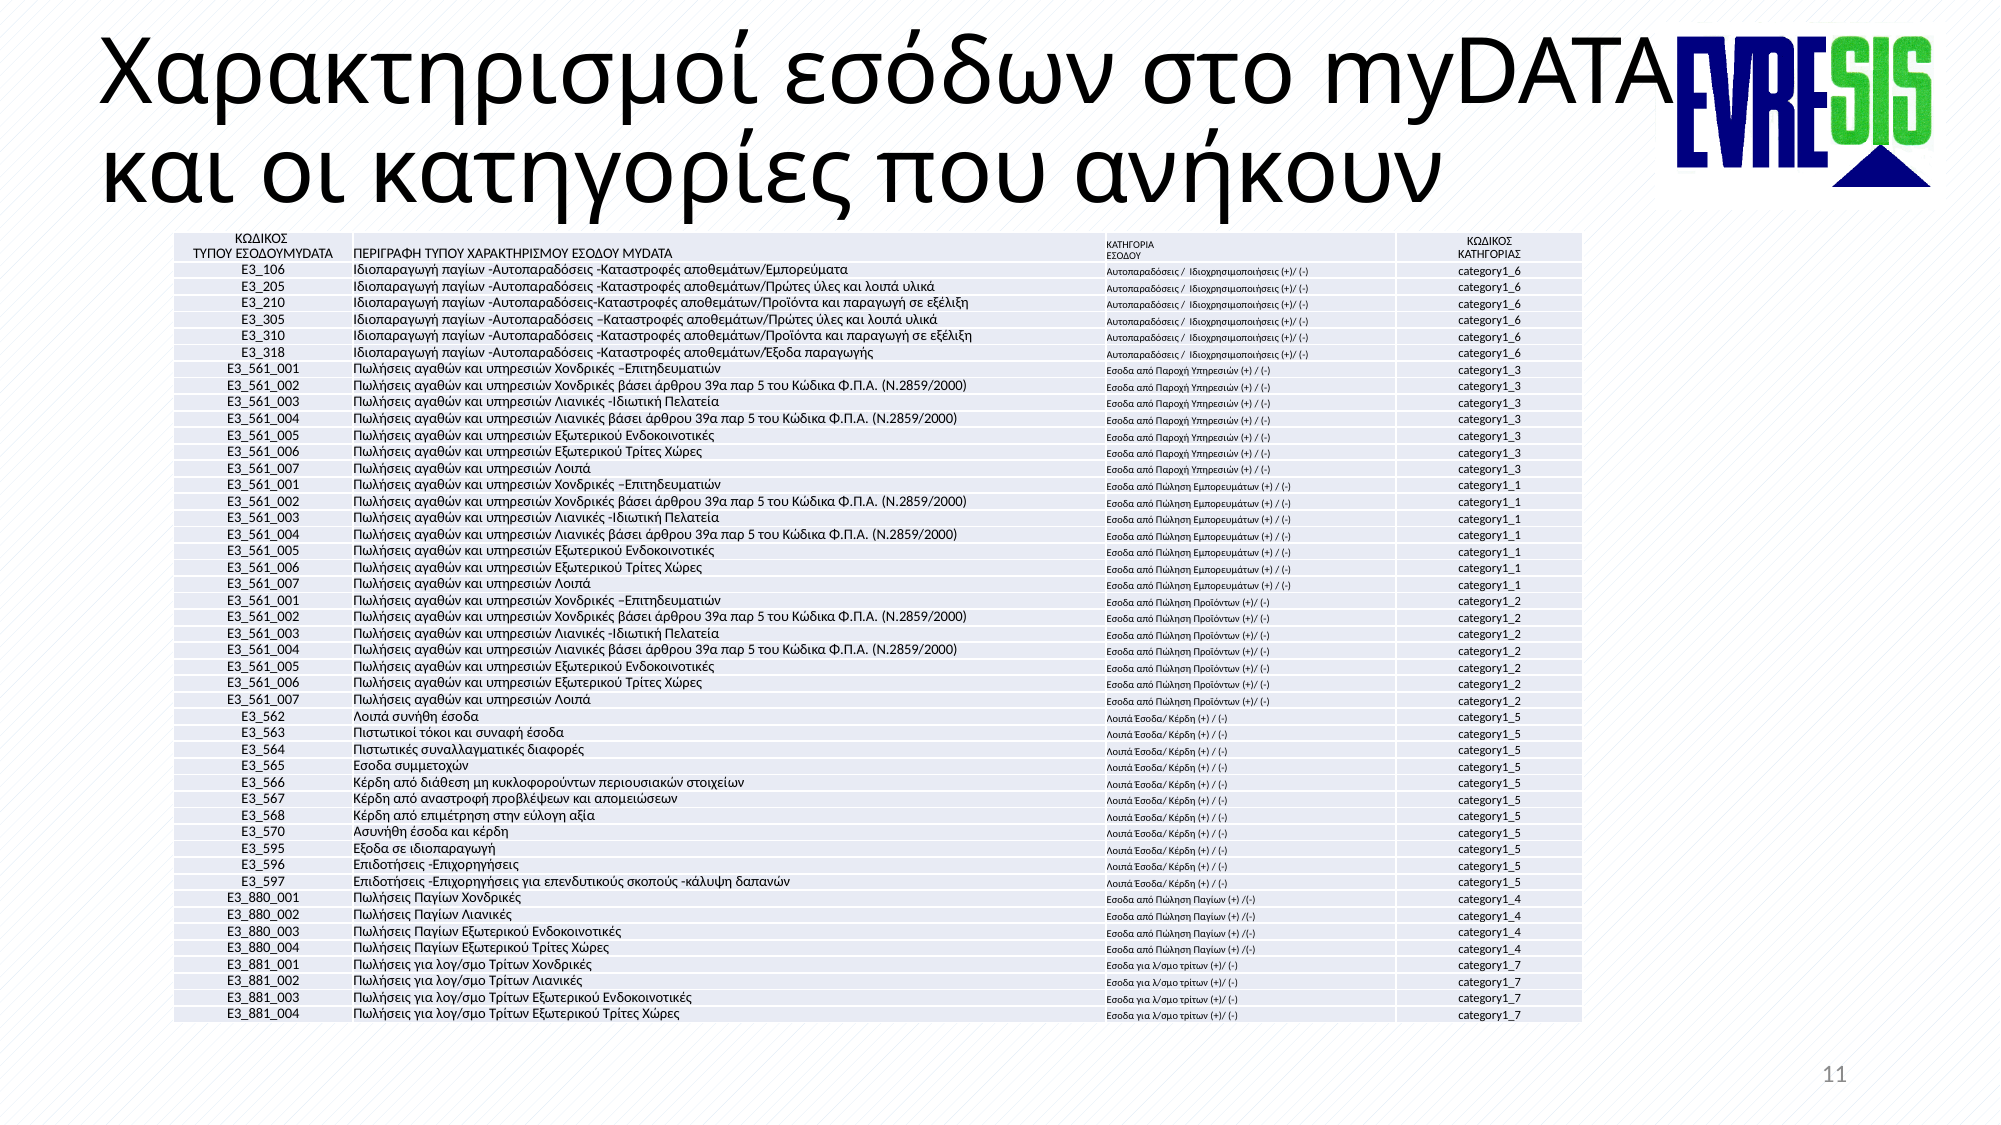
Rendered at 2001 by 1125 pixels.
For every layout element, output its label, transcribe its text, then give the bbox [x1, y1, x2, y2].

table_cell category1_6 [1397, 263, 1582, 277]
table_cell Έσοδα για λ/σμο τρίτων (+)/ (-) [1107, 974, 1395, 989]
table_cell category1_3 [1397, 445, 1582, 459]
table_cell category1_1 [1397, 577, 1582, 592]
table_cell Πωλήσεις αγαθών και υπηρεσιών Εξωτερικού Ενδοκοινοτικές [354, 660, 1105, 674]
table_cell Έσοδα από Πώληση Εμπορευμάτων (+) / (-) [1107, 560, 1395, 575]
table_cell Λοιπά Έσοδα/ Κέρδη (+) / (-) [1107, 808, 1395, 823]
table_cell E3_305 [174, 312, 352, 327]
table_cell Έσοδα από Παροχή Υπηρεσιών (+) / (-) [1107, 412, 1395, 426]
table_cell Αυτοπαραδόσεις / Ιδιοχρησιμοποιήσεις (+)/ (-) [1107, 345, 1395, 360]
table_cell E3_597 [174, 875, 352, 889]
table_cell Έσοδα από Πώληση Εμπορευμάτων (+) / (-) [1107, 511, 1395, 526]
table_cell E3_310 [174, 329, 352, 344]
table_cell category1_1 [1397, 478, 1582, 492]
table_cell E3_561_004 [174, 527, 352, 542]
table_cell E3_881_003 [174, 990, 352, 1005]
table_cell Λοιπά Έσοδα/ Κέρδη (+) / (-) [1107, 875, 1395, 889]
table_cell Έσοδα από Παροχή Υπηρεσιών (+) / (-) [1107, 461, 1395, 476]
table_cell category1_3 [1397, 378, 1582, 393]
table_cell Πωλήσεις αγαθών και υπηρεσιών Εξωτερικού Τρίτες Χώρες [354, 445, 1105, 459]
table_cell Κέρδη από διάθεση μη κυκλοφορούντων περιουσιακών στοιχείων [354, 775, 1105, 790]
table_cell E3_880_002 [174, 908, 352, 922]
table_cell E3_561_005 [174, 428, 352, 443]
table_cell Πωλήσεις αγαθών και υπηρεσιών Λοιπά [354, 577, 1105, 592]
table_cell category1_6 [1397, 329, 1582, 344]
table_cell Έσοδα από Πώληση Προϊόντων (+)/ (-) [1107, 660, 1395, 674]
table_cell Ιδιοπαραγωγή παγίων -Αυτοπαραδόσεις-Καταστροφές αποθεμάτων/Προϊόντα και παραγωγή σε εξέλιξη [354, 296, 1105, 311]
table_cell Πωλήσεις αγαθών και υπηρεσιών Χονδρικές βάσει άρθρου 39α παρ 5 του Κώδικα Φ.Π.Α. (Ν.2859/2000) [354, 378, 1105, 393]
table_cell Έσοδα από Πώληση Προϊόντων (+)/ (-) [1107, 610, 1395, 625]
table_cell E3_881_004 [174, 1007, 352, 1022]
table_cell Έσοδα από Πώληση Παγίων (+) /(-) [1107, 891, 1395, 906]
table_cell Πωλήσεις αγαθών και υπηρεσιών Λιανικές -Ιδιωτική Πελατεία [354, 511, 1105, 526]
table_cell Έξοδα σε ιδιοπαραγωγή [354, 841, 1105, 856]
table_cell E3_561_006 [174, 676, 352, 691]
table_cell Πωλήσεις αγαθών και υπηρεσιών Εξωτερικού Ενδοκοινοτικές [354, 428, 1105, 443]
table_cell Πωλήσεις αγαθών και υπηρεσιών Λιανικές βάσει άρθρου 39α παρ 5 του Κώδικα Φ.Π.Α. (Ν.2859/2000) [354, 412, 1105, 426]
table_cell category1_2 [1397, 593, 1582, 608]
table_cell Πωλήσεις αγαθών και υπηρεσιών Λιανικές -Ιδιωτική Πελατεία [354, 395, 1105, 410]
table_cell E3_570 [174, 825, 352, 840]
table_cell category1_3 [1397, 461, 1582, 476]
table_cell E3_881_002 [174, 974, 352, 989]
table_cell category1_6 [1397, 312, 1582, 327]
table_cell E3_561_006 [174, 560, 352, 575]
table_cell Πωλήσεις αγαθών και υπηρεσιών Λοιπά [354, 461, 1105, 476]
table_cell Επιδοτήσεις -Επιχορηγήσεις για επενδυτικούς σκοπούς -κάλυψη δαπανών [354, 875, 1105, 889]
table_cell category1_2 [1397, 660, 1582, 674]
table_cell E3_564 [174, 742, 352, 757]
table_cell category1_6 [1397, 279, 1582, 294]
table_cell Λοιπά Έσοδα/ Κέρδη (+) / (-) [1107, 792, 1395, 807]
table_cell category1_4 [1397, 941, 1582, 955]
table_cell category1_2 [1397, 610, 1582, 625]
table_cell category1_7 [1397, 1007, 1582, 1022]
table_cell Έσοδα από Πώληση Παγίων (+) /(-) [1107, 924, 1395, 939]
table_cell Αυτοπαραδόσεις / Ιδιοχρησιμοποιήσεις (+)/ (-) [1107, 279, 1395, 294]
table_cell E3_561_003 [174, 395, 352, 410]
table_cell category1_2 [1397, 676, 1582, 691]
table_cell category1_2 [1397, 643, 1582, 658]
table_cell Λοιπά Έσοδα/ Κέρδη (+) / (-) [1107, 825, 1395, 840]
table_cell category1_5 [1397, 726, 1582, 740]
table_cell Πωλήσεις αγαθών και υπηρεσιών Λιανικές βάσει άρθρου 39α παρ 5 του Κώδικα Φ.Π.Α. (Ν.2859/2000) [354, 527, 1105, 542]
table_cell Πωλήσεις αγαθών και υπηρεσιών Χονδρικές βάσει άρθρου 39α παρ 5 του Κώδικα Φ.Π.Α. (Ν.2859/2000) [354, 610, 1105, 625]
table_cell Πωλήσεις Παγίων Εξωτερικού Τρίτες Χώρες [354, 941, 1105, 955]
table_cell category1_5 [1397, 875, 1582, 889]
table_cell E3_561_001 [174, 593, 352, 608]
table_cell Λοιπά Έσοδα/ Κέρδη (+) / (-) [1107, 841, 1395, 856]
table_cell Πωλήσεις Παγίων Εξωτερικού Ενδοκοινοτικές [354, 924, 1105, 939]
table_cell Έσοδα από Πώληση Εμπορευμάτων (+) / (-) [1107, 544, 1395, 559]
slide_number 11 [1412, 1042, 1863, 1103]
table_cell E3_561_007 [174, 577, 352, 592]
table_header ΠΕΡΙΓΡΑΦΗ ΤΥΠΟΥ ΧΑΡΑΚΤΗΡΙΣΜΟΥ ΕΣΟΔΟΥ MYDATA [354, 233, 1105, 261]
table_cell category1_5 [1397, 759, 1582, 774]
table_cell Ιδιοπαραγωγή παγίων -Αυτοπαραδόσεις –Καταστροφές αποθεμάτων/Πρώτες ύλες και λοιπά υλικά [354, 312, 1105, 327]
table_cell Ιδιοπαραγωγή παγίων -Αυτοπαραδόσεις -Καταστροφές αποθεμάτων/Εμπορεύματα [354, 263, 1105, 277]
table_cell Έσοδα από Πώληση Παγίων (+) /(-) [1107, 941, 1395, 955]
table_cell Επιδοτήσεις -Επιχορηγήσεις [354, 858, 1105, 873]
table_cell Πωλήσεις αγαθών και υπηρεσιών Εξωτερικού Τρίτες Χώρες [354, 676, 1105, 691]
table_cell category1_1 [1397, 511, 1582, 526]
table_cell Πωλήσεις Παγίων Χονδρικές [354, 891, 1105, 906]
table_cell category1_1 [1397, 560, 1582, 575]
table_header ΚΑΤΗΓΟΡΙΑ ΕΣΟΔΟΥ [1107, 233, 1395, 261]
title Χαρακτηρισμοί εσόδων στο myDATA και οι κατηγορίες που ανήκουν [85, 14, 1811, 232]
table_cell E3_596 [174, 858, 352, 873]
table_cell Έσοδα συμμετοχών [354, 759, 1105, 774]
table_cell E3_595 [174, 841, 352, 856]
table_cell Λοιπά Έσοδα/ Κέρδη (+) / (-) [1107, 858, 1395, 873]
table_cell Λοιπά Έσοδα/ Κέρδη (+) / (-) [1107, 759, 1395, 774]
table_cell E3_881_001 [174, 957, 352, 972]
table_cell Έσοδα από Παροχή Υπηρεσιών (+) / (-) [1107, 445, 1395, 459]
table_cell E3_561_002 [174, 378, 352, 393]
table_cell E3_561_004 [174, 643, 352, 658]
table_cell category1_4 [1397, 908, 1582, 922]
table_cell category1_5 [1397, 792, 1582, 807]
table_cell E3_880_003 [174, 924, 352, 939]
table_cell Αυτοπαραδόσεις / Ιδιοχρησιμοποιήσεις (+)/ (-) [1107, 263, 1395, 277]
table_cell Έσοδα από Πώληση Προϊόντων (+)/ (-) [1107, 693, 1395, 707]
table_cell category1_1 [1397, 494, 1582, 509]
table_cell Έσοδα από Πώληση Προϊόντων (+)/ (-) [1107, 593, 1395, 608]
table_cell E3_565 [174, 759, 352, 774]
table_cell Έσοδα για λ/σμο τρίτων (+)/ (-) [1107, 990, 1395, 1005]
table_cell Κέρδη από αναστροφή προβλέψεων και απομειώσεων [354, 792, 1105, 807]
table_cell E3_205 [174, 279, 352, 294]
table_cell E3_561_002 [174, 494, 352, 509]
table_cell Πωλήσεις αγαθών και υπηρεσιών Λοιπά [354, 693, 1105, 707]
table_cell Πωλήσεις αγαθών και υπηρεσιών Λιανικές βάσει άρθρου 39α παρ 5 του Κώδικα Φ.Π.Α. (Ν.2859/2000) [354, 643, 1105, 658]
table_cell Λοιπά Έσοδα/ Κέρδη (+) / (-) [1107, 742, 1395, 757]
table_cell E3_561_005 [174, 544, 352, 559]
table_cell E3_561_007 [174, 693, 352, 707]
table_cell E3_561_001 [174, 362, 352, 377]
table_cell Έσοδα από Παροχή Υπηρεσιών (+) / (-) [1107, 395, 1395, 410]
table_cell Έσοδα από Παροχή Υπηρεσιών (+) / (-) [1107, 362, 1395, 377]
table_cell Έσοδα από Παροχή Υπηρεσιών (+) / (-) [1107, 428, 1395, 443]
table_cell Έσοδα από Πώληση Προϊόντων (+)/ (-) [1107, 676, 1395, 691]
table_cell E3_568 [174, 808, 352, 823]
table_cell Έσοδα από Παροχή Υπηρεσιών (+) / (-) [1107, 378, 1395, 393]
table_cell Ιδιοπαραγωγή παγίων -Αυτοπαραδόσεις -Καταστροφές αποθεμάτων/Πρώτες ύλες και λοιπά υλικά [354, 279, 1105, 294]
table_cell Πωλήσεις αγαθών και υπηρεσιών Χονδρικές –Επιτηδευματιών [354, 593, 1105, 608]
table_cell E3_210 [174, 296, 352, 311]
table_cell Έσοδα από Πώληση Παγίων (+) /(-) [1107, 908, 1395, 922]
table_cell category1_3 [1397, 428, 1582, 443]
table_cell E3_561_006 [174, 445, 352, 459]
table_cell Πωλήσεις για λογ/σμο Τρίτων Λιανικές [354, 974, 1105, 989]
table_cell Πωλήσεις αγαθών και υπηρεσιών Εξωτερικού Τρίτες Χώρες [354, 560, 1105, 575]
table_cell Κέρδη από επιμέτρηση στην εύλογη αξία [354, 808, 1105, 823]
table_cell Αυτοπαραδόσεις / Ιδιοχρησιμοποιήσεις (+)/ (-) [1107, 296, 1395, 311]
table_cell E3_561_007 [174, 461, 352, 476]
table_cell Ασυνήθη έσοδα και κέρδη [354, 825, 1105, 840]
table_cell Έσοδα από Πώληση Εμπορευμάτων (+) / (-) [1107, 527, 1395, 542]
table_cell E3_561_003 [174, 511, 352, 526]
table_cell category1_3 [1397, 395, 1582, 410]
table_cell Λοιπά συνήθη έσοδα [354, 709, 1105, 724]
table_cell category1_7 [1397, 957, 1582, 972]
table_cell Ιδιοπαραγωγή παγίων -Αυτοπαραδόσεις -Καταστροφές αποθεμάτων/Προϊόντα και παραγωγή σε εξέλιξη [354, 329, 1105, 344]
table_cell Πωλήσεις αγαθών και υπηρεσιών Χονδρικές βάσει άρθρου 39α παρ 5 του Κώδικα Φ.Π.Α. (Ν.2859/2000) [354, 494, 1105, 509]
table_cell category1_7 [1397, 990, 1582, 1005]
table_cell category1_5 [1397, 858, 1582, 873]
table_cell category1_1 [1397, 544, 1582, 559]
table_cell Λοιπά Έσοδα/ Κέρδη (+) / (-) [1107, 726, 1395, 740]
table_cell E3_567 [174, 792, 352, 807]
table_cell Αυτοπαραδόσεις / Ιδιοχρησιμοποιήσεις (+)/ (-) [1107, 312, 1395, 327]
table_cell E3_318 [174, 345, 352, 360]
table_cell category1_5 [1397, 742, 1582, 757]
table_cell category1_6 [1397, 296, 1582, 311]
table_cell Έσοδα για λ/σμο τρίτων (+)/ (-) [1107, 957, 1395, 972]
table_cell Ιδιοπαραγωγή παγίων -Αυτοπαραδόσεις -Καταστροφές αποθεμάτων/Έξοδα παραγωγής [354, 345, 1105, 360]
table_cell E3_880_004 [174, 941, 352, 955]
table_cell Πωλήσεις αγαθών και υπηρεσιών Χονδρικές –Επιτηδευματιών [354, 362, 1105, 377]
table_header ΚΩΔΙΚΟΣ ΚΑΤΗΓΟΡΙΑΣ [1397, 233, 1582, 261]
table_header ΚΩΔΙΚΟΣ ΤΥΠΟΥ ΕΣΟΔΟΥMYDATA [174, 233, 352, 261]
table_cell category1_3 [1397, 362, 1582, 377]
table_cell E3_563 [174, 726, 352, 740]
table_cell category1_1 [1397, 527, 1582, 542]
table_cell Έσοδα για λ/σμο τρίτων (+)/ (-) [1107, 1007, 1395, 1022]
table_cell Πωλήσεις για λογ/σμο Τρίτων Εξωτερικού Ενδοκοινοτικές [354, 990, 1105, 1005]
table_cell E3_561_004 [174, 412, 352, 426]
table_cell Έσοδα από Πώληση Εμπορευμάτων (+) / (-) [1107, 577, 1395, 592]
table_cell category1_5 [1397, 841, 1582, 856]
table_cell category1_5 [1397, 808, 1582, 823]
table_cell E3_561_005 [174, 660, 352, 674]
table_cell Λοιπά Έσοδα/ Κέρδη (+) / (-) [1107, 775, 1395, 790]
table_cell Έσοδα από Πώληση Εμπορευμάτων (+) / (-) [1107, 478, 1395, 492]
table_cell E3_880_001 [174, 891, 352, 906]
table_cell E3_566 [174, 775, 352, 790]
table_cell Πωλήσεις αγαθών και υπηρεσιών Εξωτερικού Ενδοκοινοτικές [354, 544, 1105, 559]
table_cell E3_561_001 [174, 478, 352, 492]
picture [1655, 22, 1946, 210]
table_cell category1_4 [1397, 924, 1582, 939]
table_cell category1_3 [1397, 412, 1582, 426]
table_cell category1_5 [1397, 825, 1582, 840]
table_cell E3_562 [174, 709, 352, 724]
table_cell Λοιπά Έσοδα/ Κέρδη (+) / (-) [1107, 709, 1395, 724]
table_cell Πωλήσεις Παγίων Λιανικές [354, 908, 1105, 922]
table_cell E3_561_002 [174, 610, 352, 625]
table_cell Πιστωτικές συναλλαγματικές διαφορές [354, 742, 1105, 757]
table_cell category1_4 [1397, 891, 1582, 906]
table_cell Αυτοπαραδόσεις / Ιδιοχρησιμοποιήσεις (+)/ (-) [1107, 329, 1395, 344]
table_cell Πωλήσεις για λογ/σμο Τρίτων Χονδρικές [354, 957, 1105, 972]
table_cell Έσοδα από Πώληση Προϊόντων (+)/ (-) [1107, 627, 1395, 641]
table_cell category1_5 [1397, 775, 1582, 790]
table_cell category1_2 [1397, 627, 1582, 641]
table_cell Πωλήσεις αγαθών και υπηρεσιών Λιανικές -Ιδιωτική Πελατεία [354, 627, 1105, 641]
table_cell Πιστωτικοί τόκοι και συναφή έσοδα [354, 726, 1105, 740]
table_cell Πωλήσεις αγαθών και υπηρεσιών Χονδρικές –Επιτηδευματιών [354, 478, 1105, 492]
table_cell category1_2 [1397, 693, 1582, 707]
table_cell E3_561_003 [174, 627, 352, 641]
table_cell Πωλήσεις για λογ/σμο Τρίτων Εξωτερικού Τρίτες Χώρες [354, 1007, 1105, 1022]
table_cell Έσοδα από Πώληση Εμπορευμάτων (+) / (-) [1107, 494, 1395, 509]
table_cell Έσοδα από Πώληση Προϊόντων (+)/ (-) [1107, 643, 1395, 658]
table_cell category1_7 [1397, 974, 1582, 989]
table_cell category1_5 [1397, 709, 1582, 724]
table_cell E3_106 [174, 263, 352, 277]
table_cell category1_6 [1397, 345, 1582, 360]
